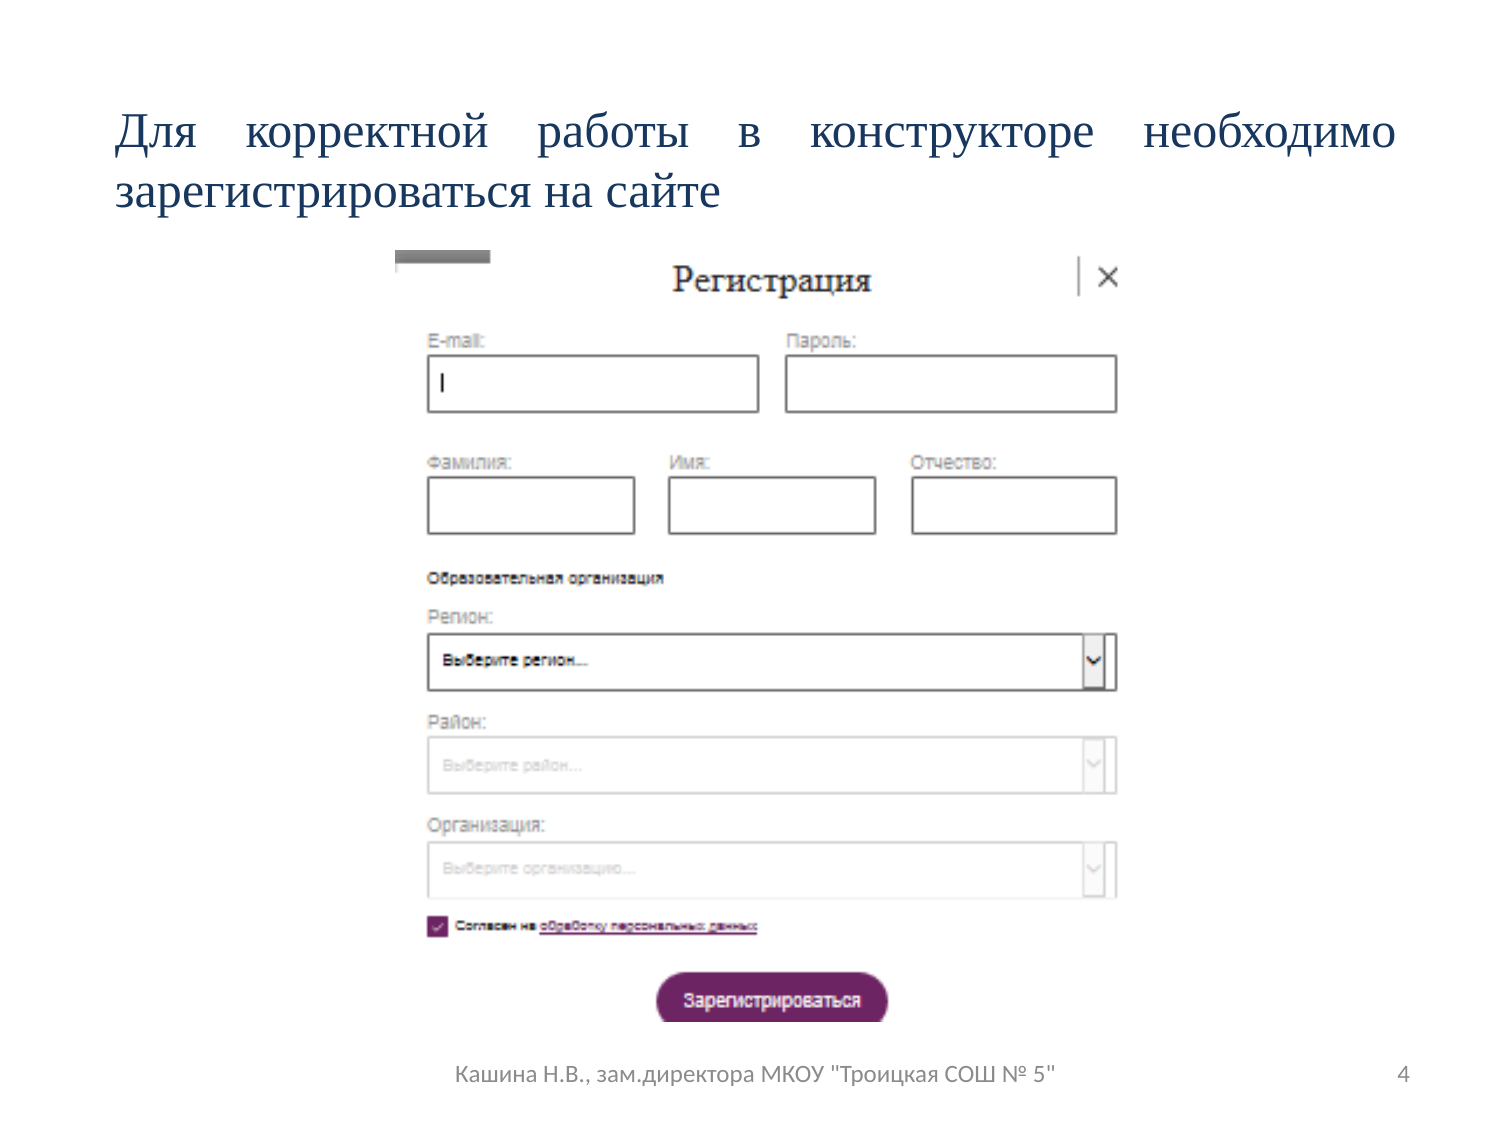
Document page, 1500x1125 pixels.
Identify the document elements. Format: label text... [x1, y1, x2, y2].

picture [395, 250, 1140, 1024]
footer Кашина Н.В., зам.директора МКОУ "Троицкая СОШ № 5" [371, 1042, 1074, 1103]
slide_number 4 [1074, 1042, 1425, 1103]
text_box Для корректной работы в конструкторе необходимо зарегистрироваться на сайте [100, 90, 1412, 307]
